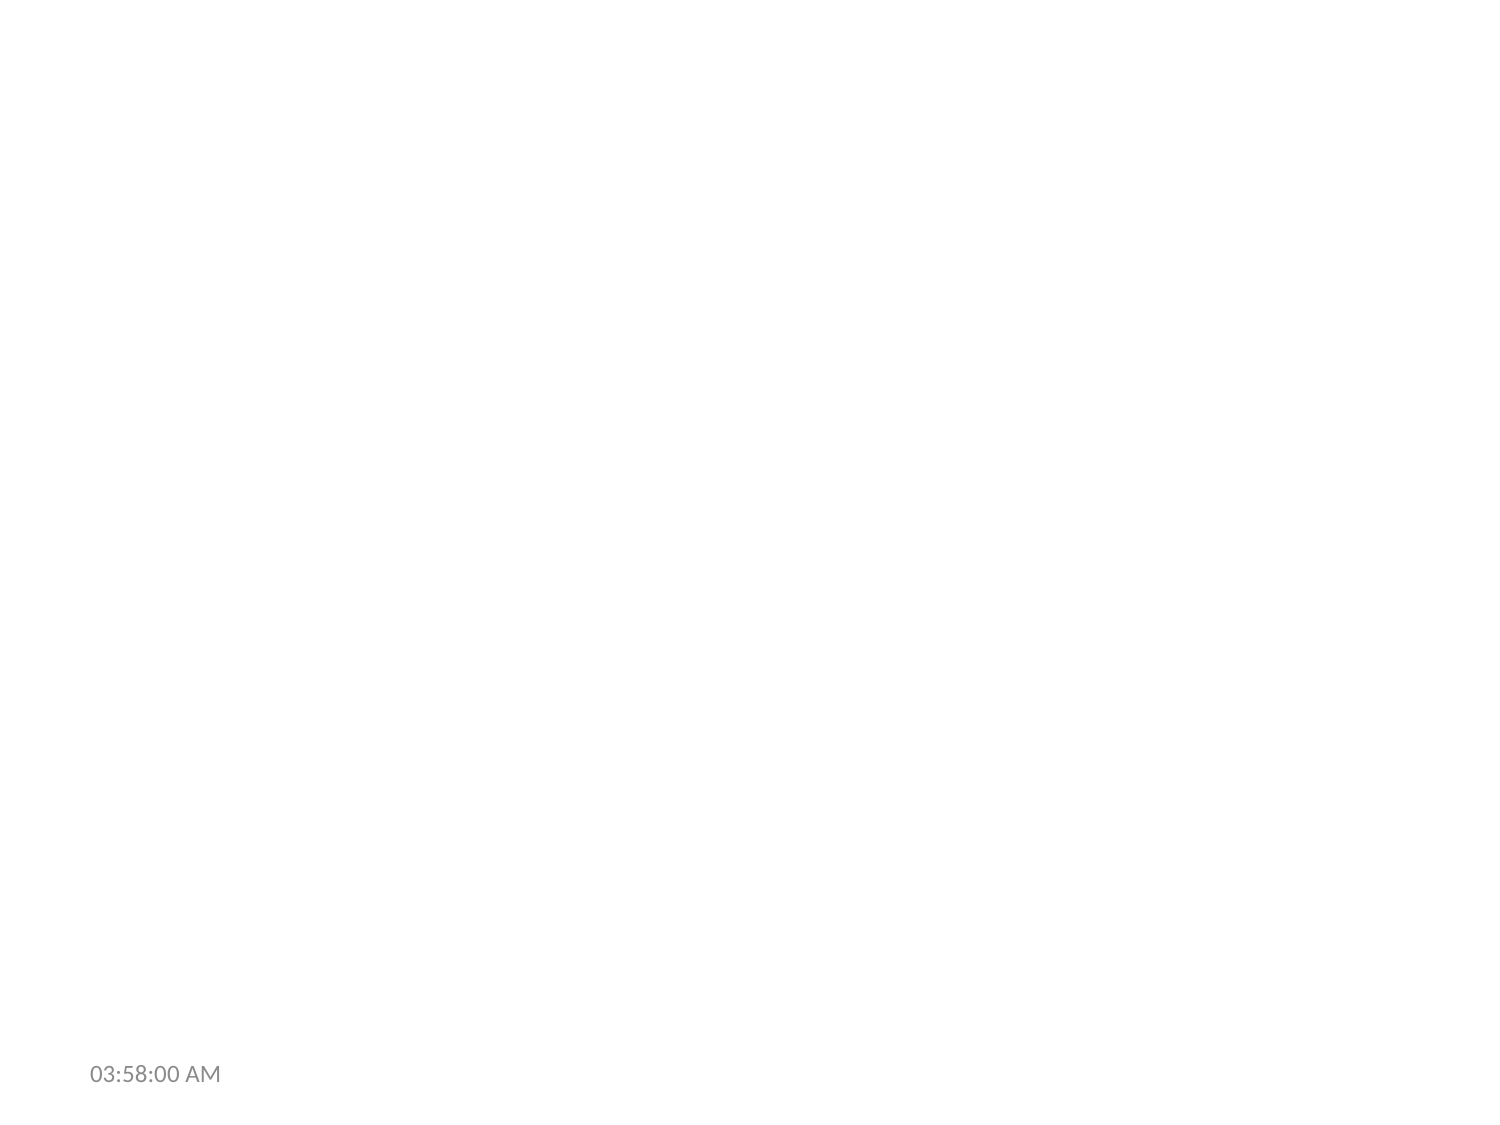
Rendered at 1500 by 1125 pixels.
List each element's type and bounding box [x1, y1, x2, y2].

slide_number [75, 1042, 425, 1103]
